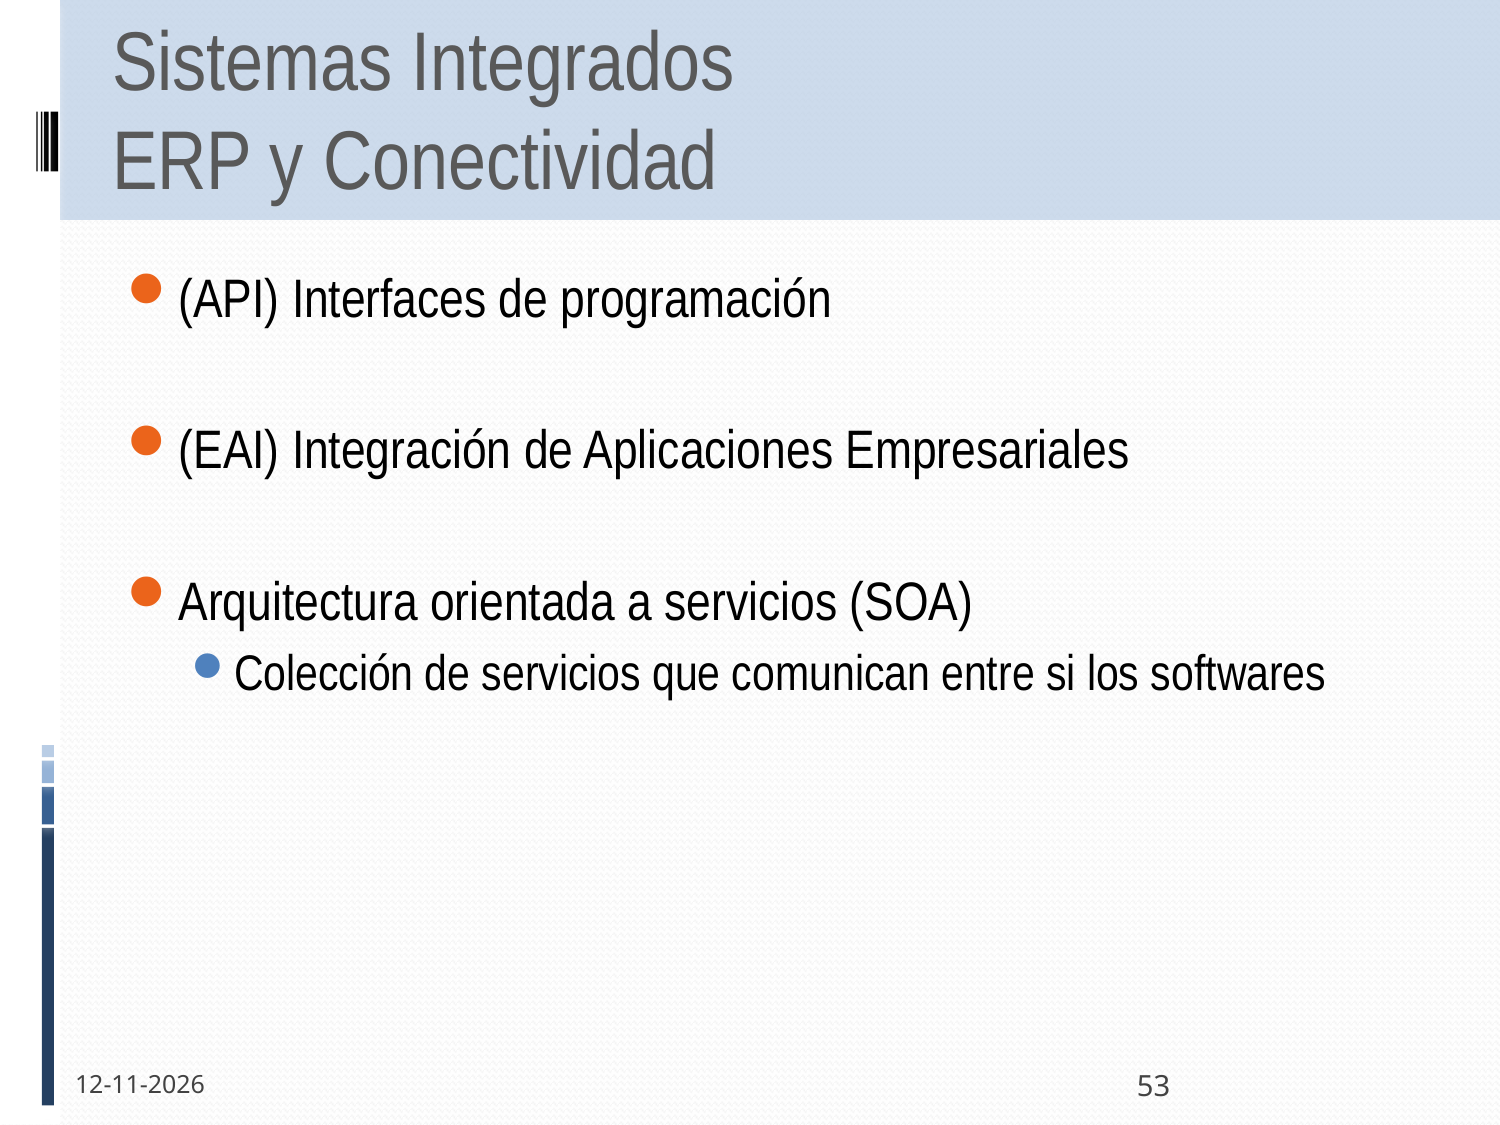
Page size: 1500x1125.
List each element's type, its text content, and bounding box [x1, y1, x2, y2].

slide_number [75, 1042, 243, 1103]
list (API) Interfaces de programación (EAI) Integración de Aplicaciones Empresariales Arquitectura orientada a servicios (SOA) Colección de servicios que comunican entre si los softwares [111, 255, 1436, 1038]
title Sistemas Integrados ERP y Conectividad [111, 18, 1436, 207]
slide_number 53 [1045, 1046, 1171, 1107]
